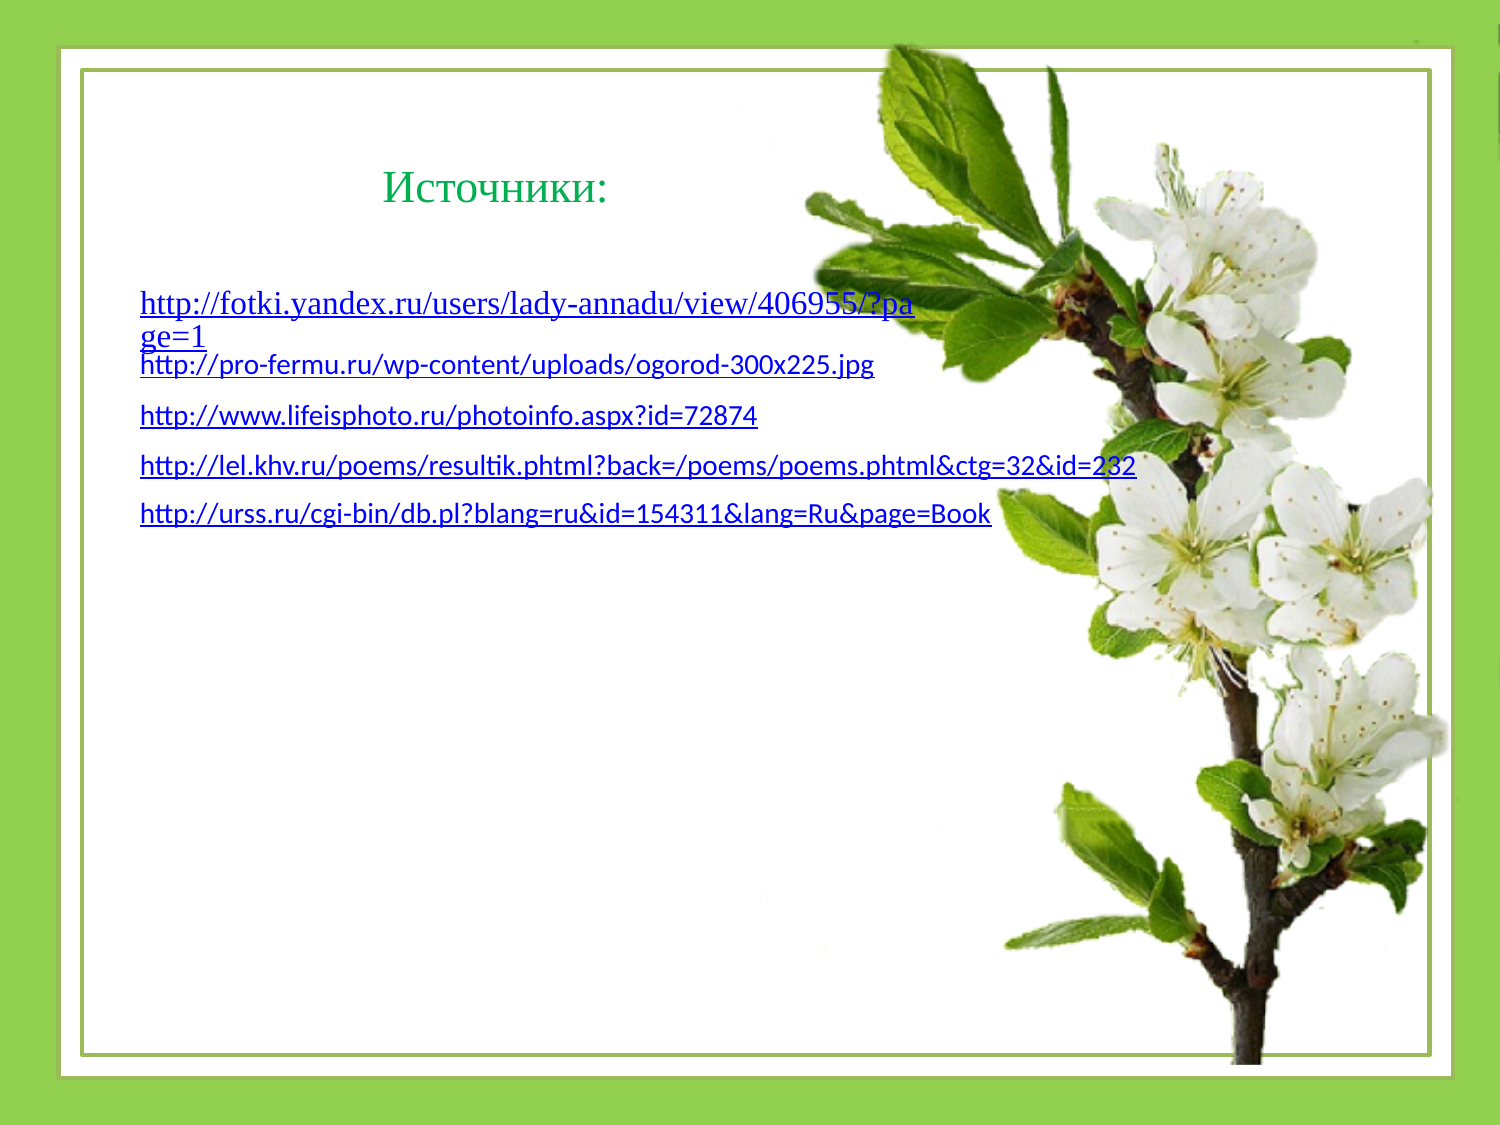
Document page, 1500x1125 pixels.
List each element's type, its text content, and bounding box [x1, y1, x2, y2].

list http://fotki.yandex.ru/users/lady-annadu/view/406955/?page=1 [125, 273, 932, 333]
title Источники: [135, 149, 856, 220]
picture [729, 25, 1499, 1064]
text_box http://pro-fermu.ru/wp-content/uploads/ogorod-300x225.jpg [125, 338, 998, 388]
text_box http://lel.khv.ru/poems/resultik.phtml?back=/poems/poems.phtml&ctg=32&id=232 [125, 438, 1188, 489]
text_box http://urss.ru/cgi-bin/db.pl?blang=ru&id=154311&lang=Ru&page=Book [125, 486, 1125, 537]
text_box http://www.lifeisphoto.ru/photoinfo.aspx?id=72874 [125, 388, 1125, 438]
